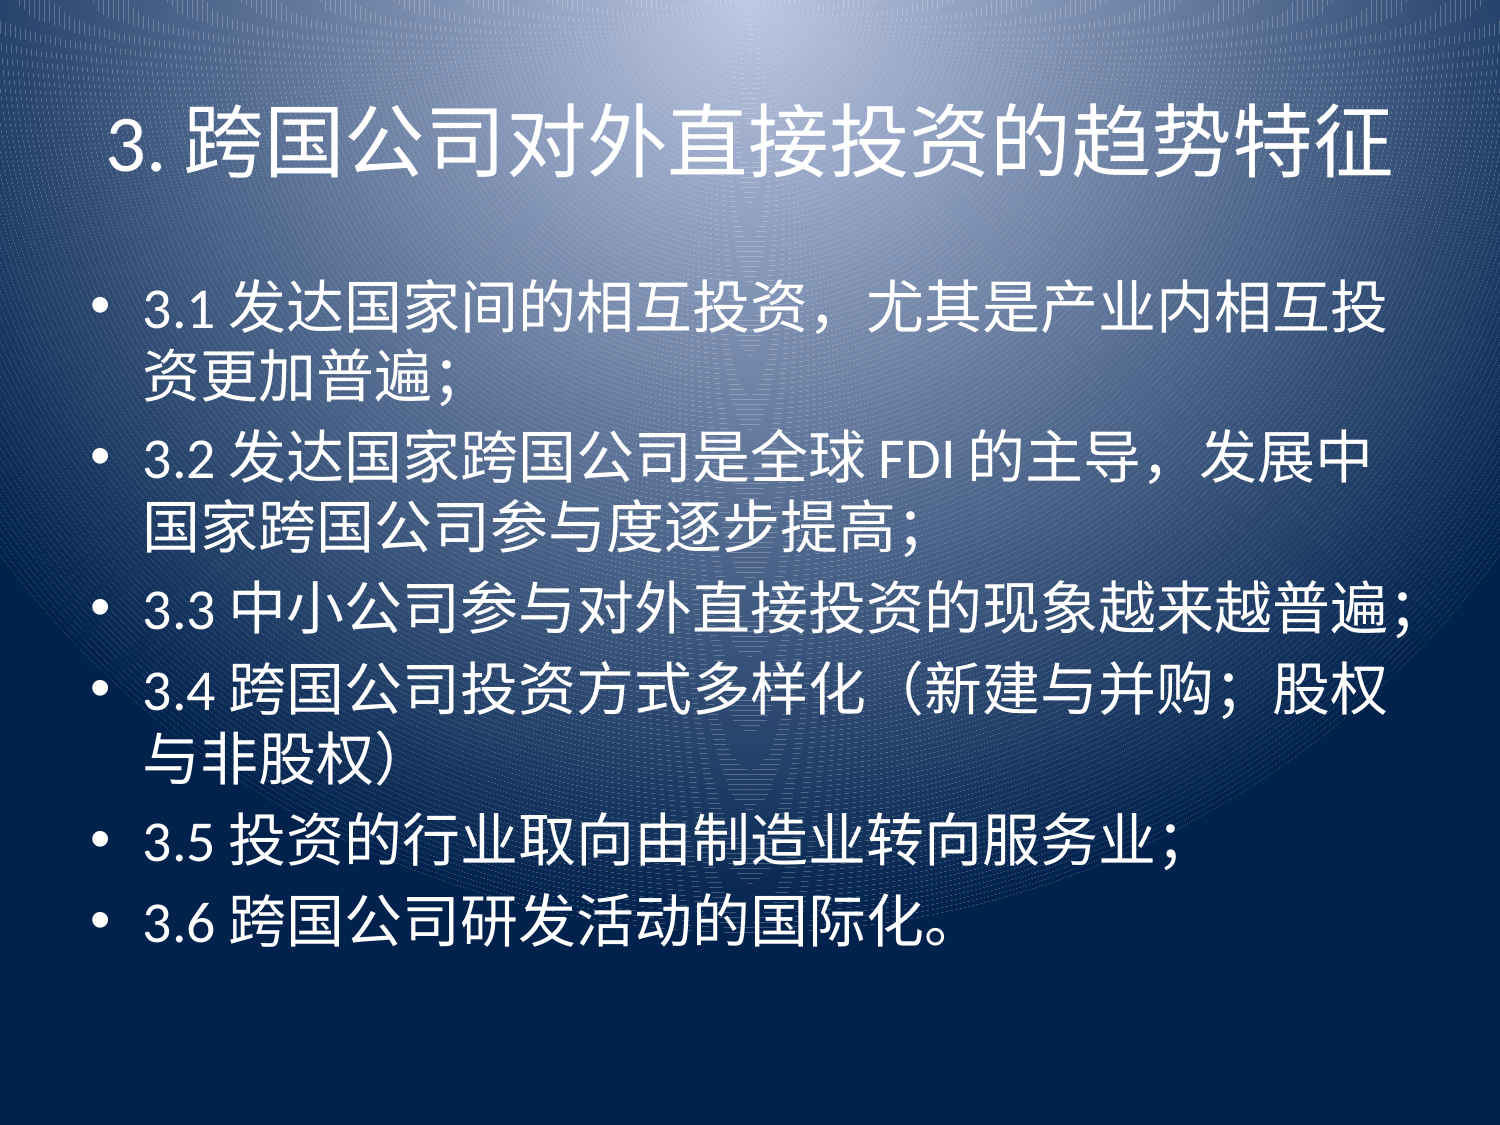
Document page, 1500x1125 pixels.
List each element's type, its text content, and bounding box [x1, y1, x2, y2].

list 3.1发达国家间的相互投资，尤其是产业内相互投资更加普遍； 3.2发达国家跨国公司是全球FDI的主导，发展中国家跨国公司参与度逐步提高； 3.3中小公司参与对外直接投资的现象越来越普遍； 3.4跨国公司投资方式多样化（新建与并购；股权与非股权） 3.5投资的行业取向由制造业转向服务业； 3.6跨国公司研发活动的国际化。 [75, 262, 1425, 1005]
title 3.跨国公司对外直接投资的趋势特征 [75, 45, 1425, 233]
